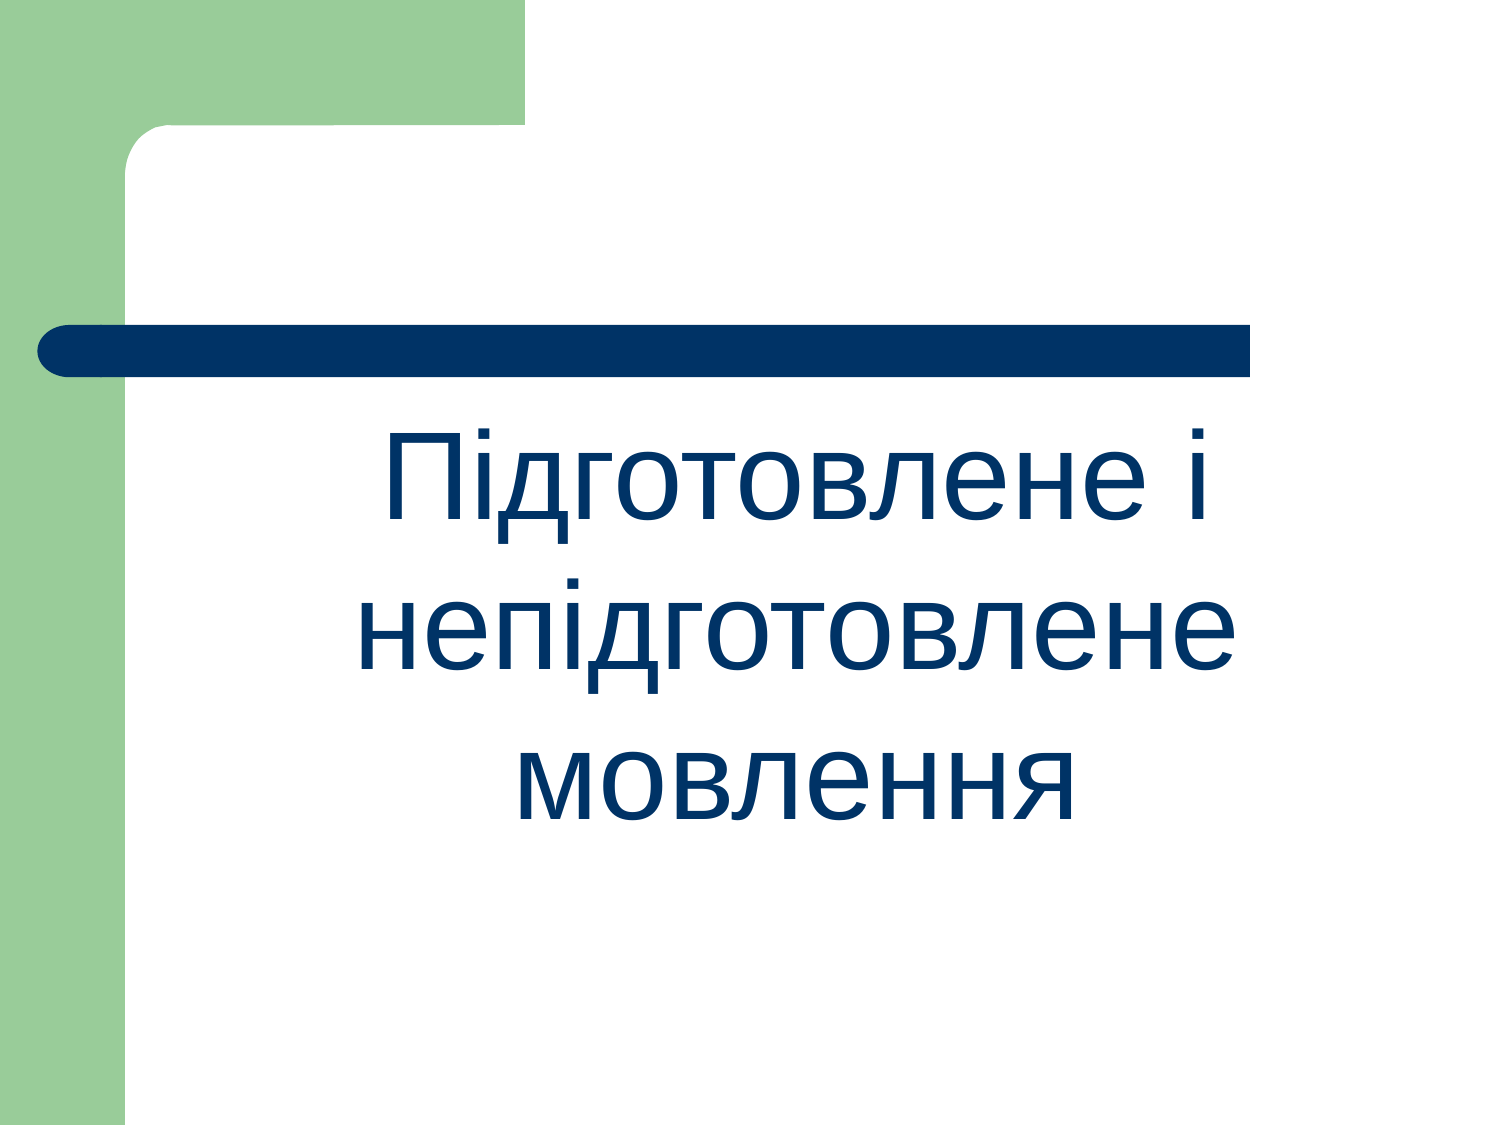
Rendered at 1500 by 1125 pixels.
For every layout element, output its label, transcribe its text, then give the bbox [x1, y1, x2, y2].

list Підготовлене і непідготовлене мовлення [137, 387, 1400, 999]
